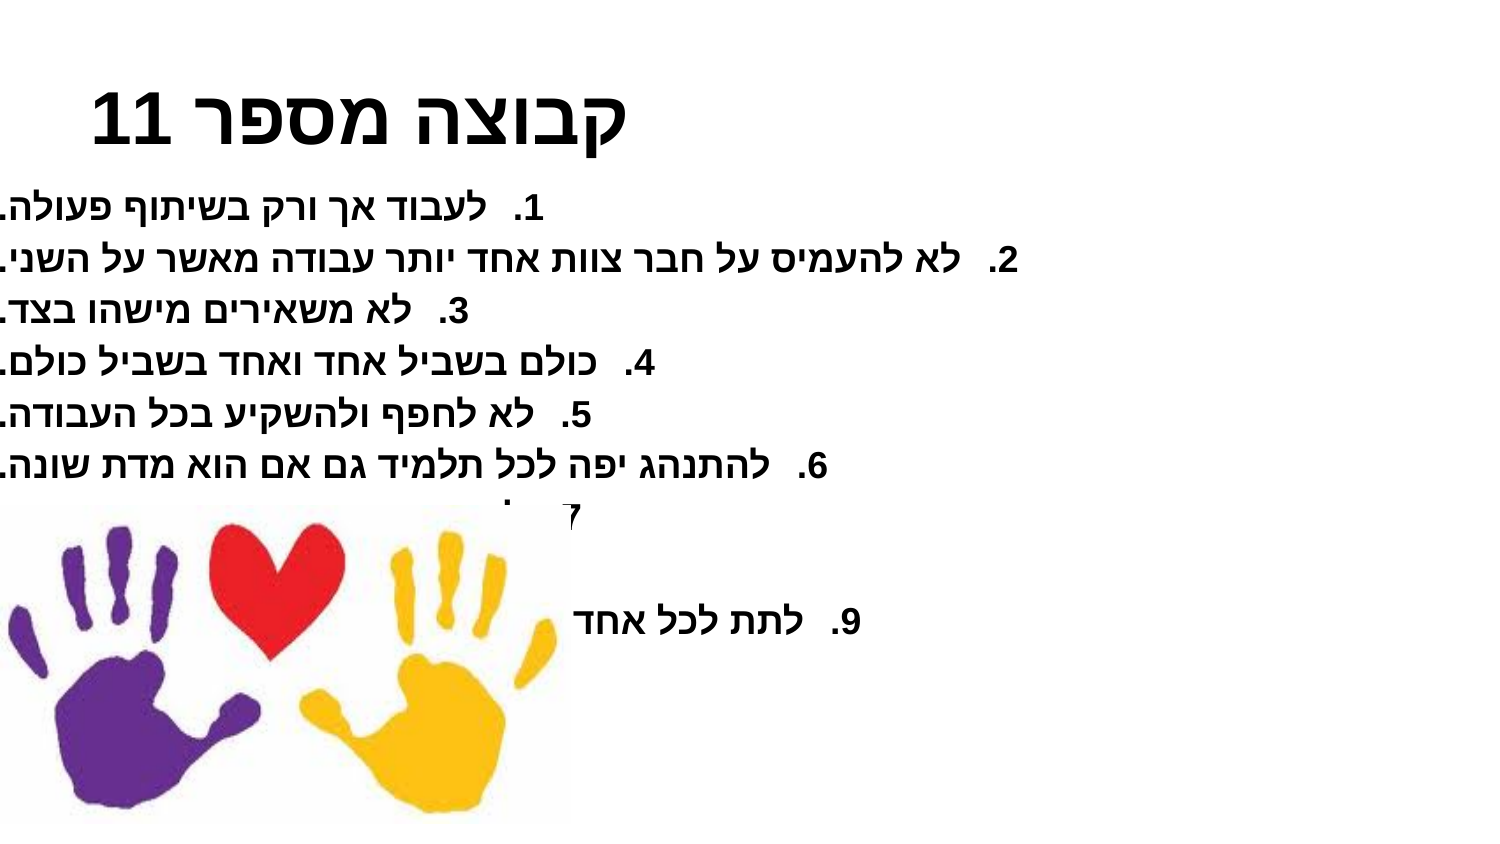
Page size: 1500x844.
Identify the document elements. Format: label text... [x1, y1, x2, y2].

title קבוצה מספר 11 [75, 33, 1425, 161]
picture [0, 505, 571, 824]
list לעבוד אך ורק בשיתוף פעולה. לא להעמיס על חבר צוות אחד יותר עבודה מאשר על השני. לא משאירים מישהו בצד. כולם בשביל אחד ואחד בשביל כולם. לא לחפף ולהשקיע בכל העבודה. להתנהג יפה לכל תלמיד גם אם הוא מדת שונה. לכתוב הוראות ומשימות ברורות. להשתמש בשפות מתאימות. לתת לכל אחד לבטא את מה שהוא חושב ומרגיש. [0, 161, 1500, 844]
